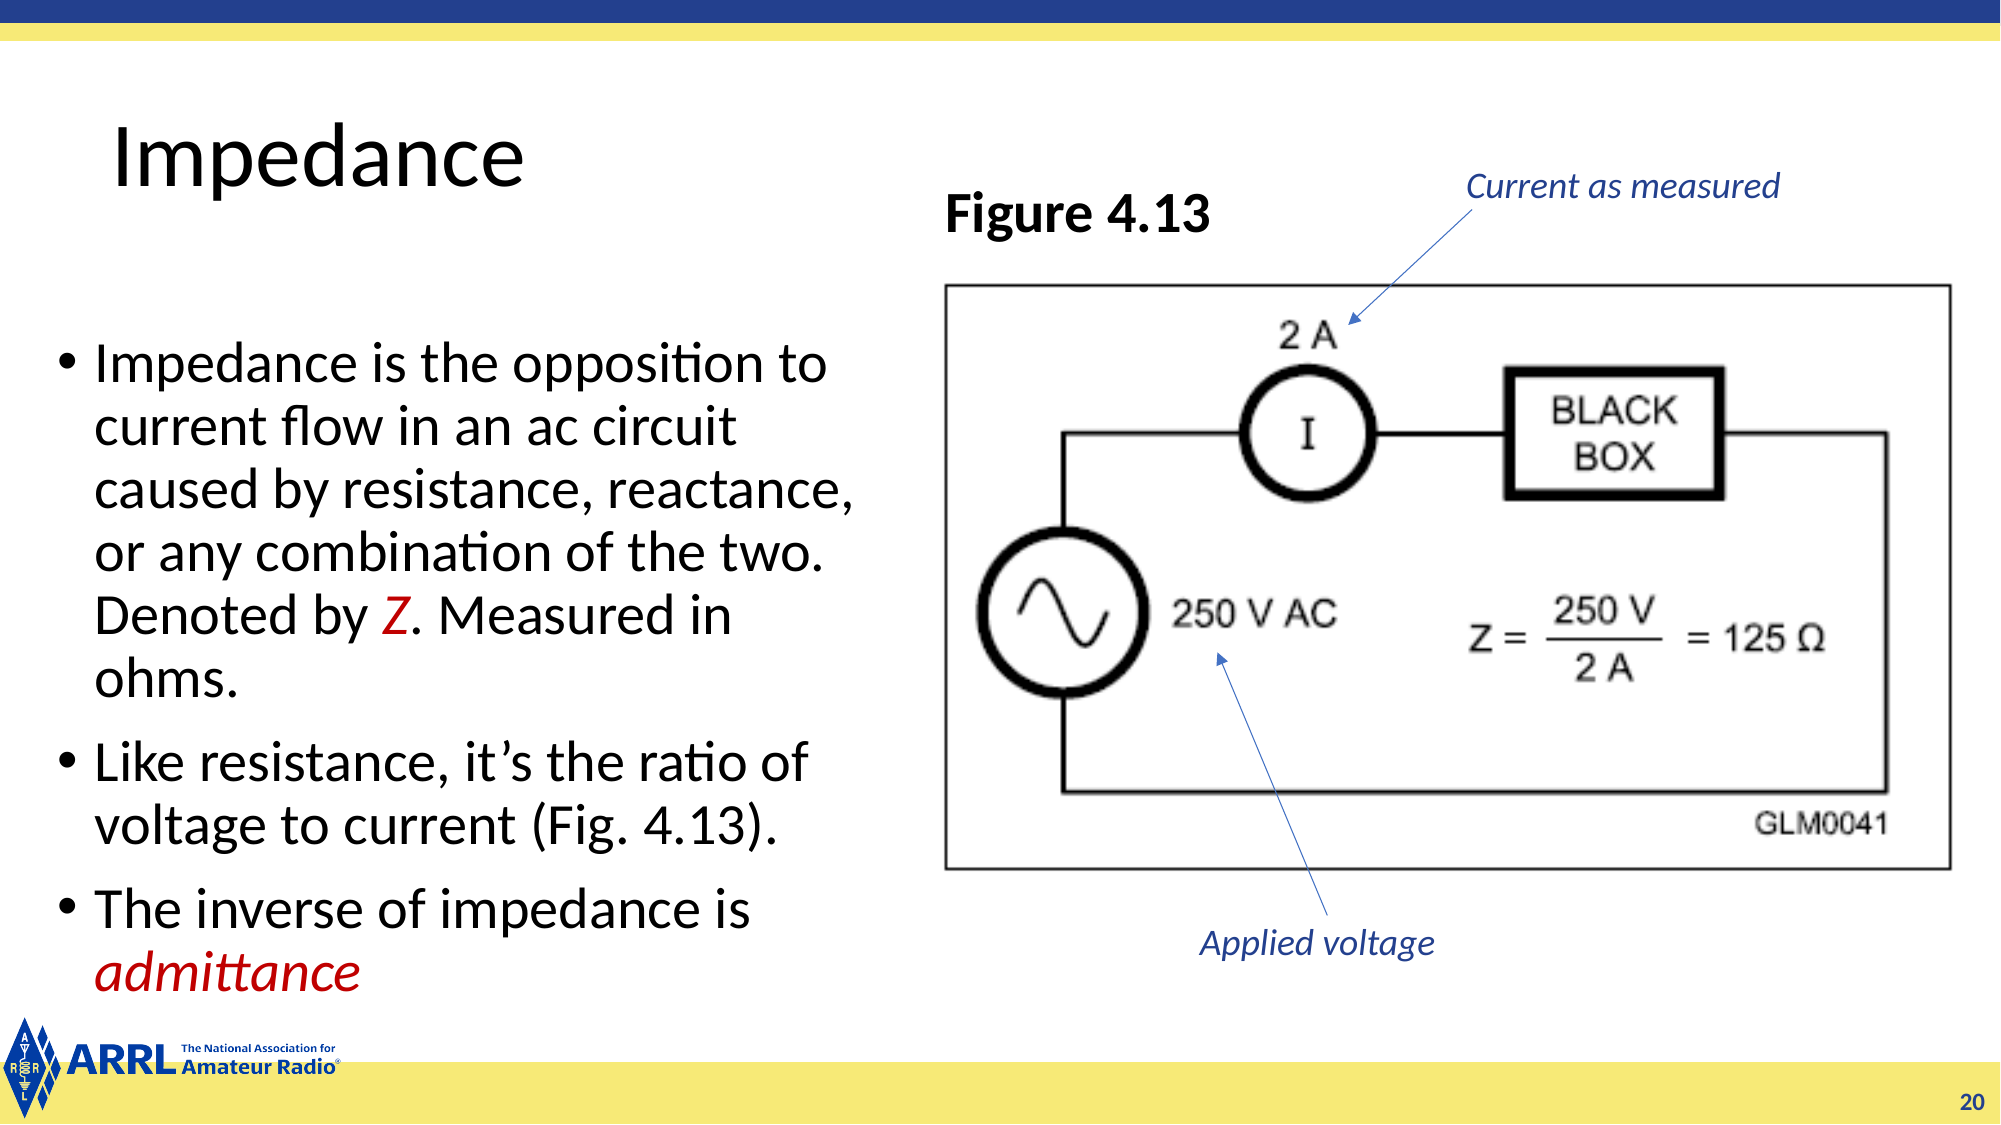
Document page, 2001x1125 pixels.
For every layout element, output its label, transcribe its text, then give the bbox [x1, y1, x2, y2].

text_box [1348, 209, 1473, 325]
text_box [1217, 652, 1328, 916]
list Impedance is the opposition to current flow in an ac circuit caused by resistance, reactance, or any combination of the two. Denoted by Z. Measured in ohms. Like resistance, it’s the ratio of voltage to current (Fig. 4.13). The inverse of impedance is admittance [42, 324, 904, 1025]
picture [930, 272, 1973, 884]
text_box Applied voltage [1185, 911, 1580, 971]
title Impedance [96, 99, 1897, 356]
text_box Current as measured [1451, 153, 1846, 214]
text_box Figure 4.13 [930, 166, 1231, 252]
picture [1, 1015, 342, 1121]
